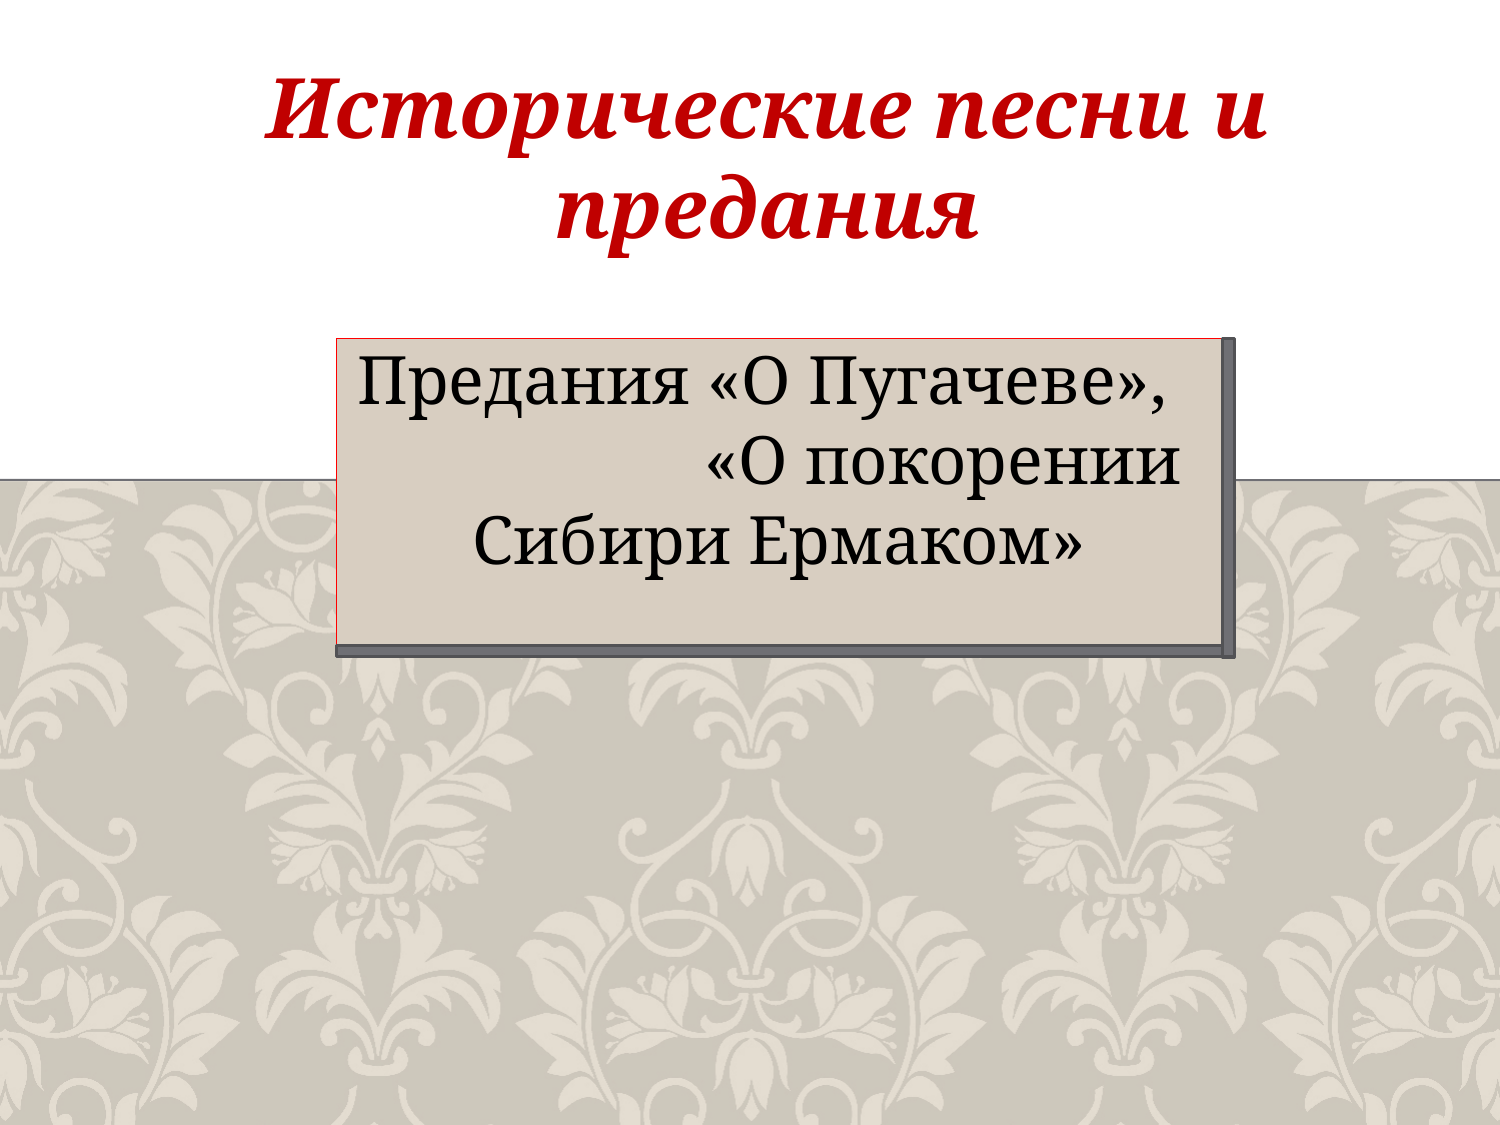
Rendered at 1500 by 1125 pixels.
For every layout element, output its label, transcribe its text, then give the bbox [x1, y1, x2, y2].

subtitle Предания «О Пугачеве», «О покорении Сибири Ермаком» [336, 338, 1221, 644]
text_box [335, 644, 1221, 658]
title Исторические песни и предания [177, 25, 1359, 262]
text_box [1221, 337, 1236, 659]
